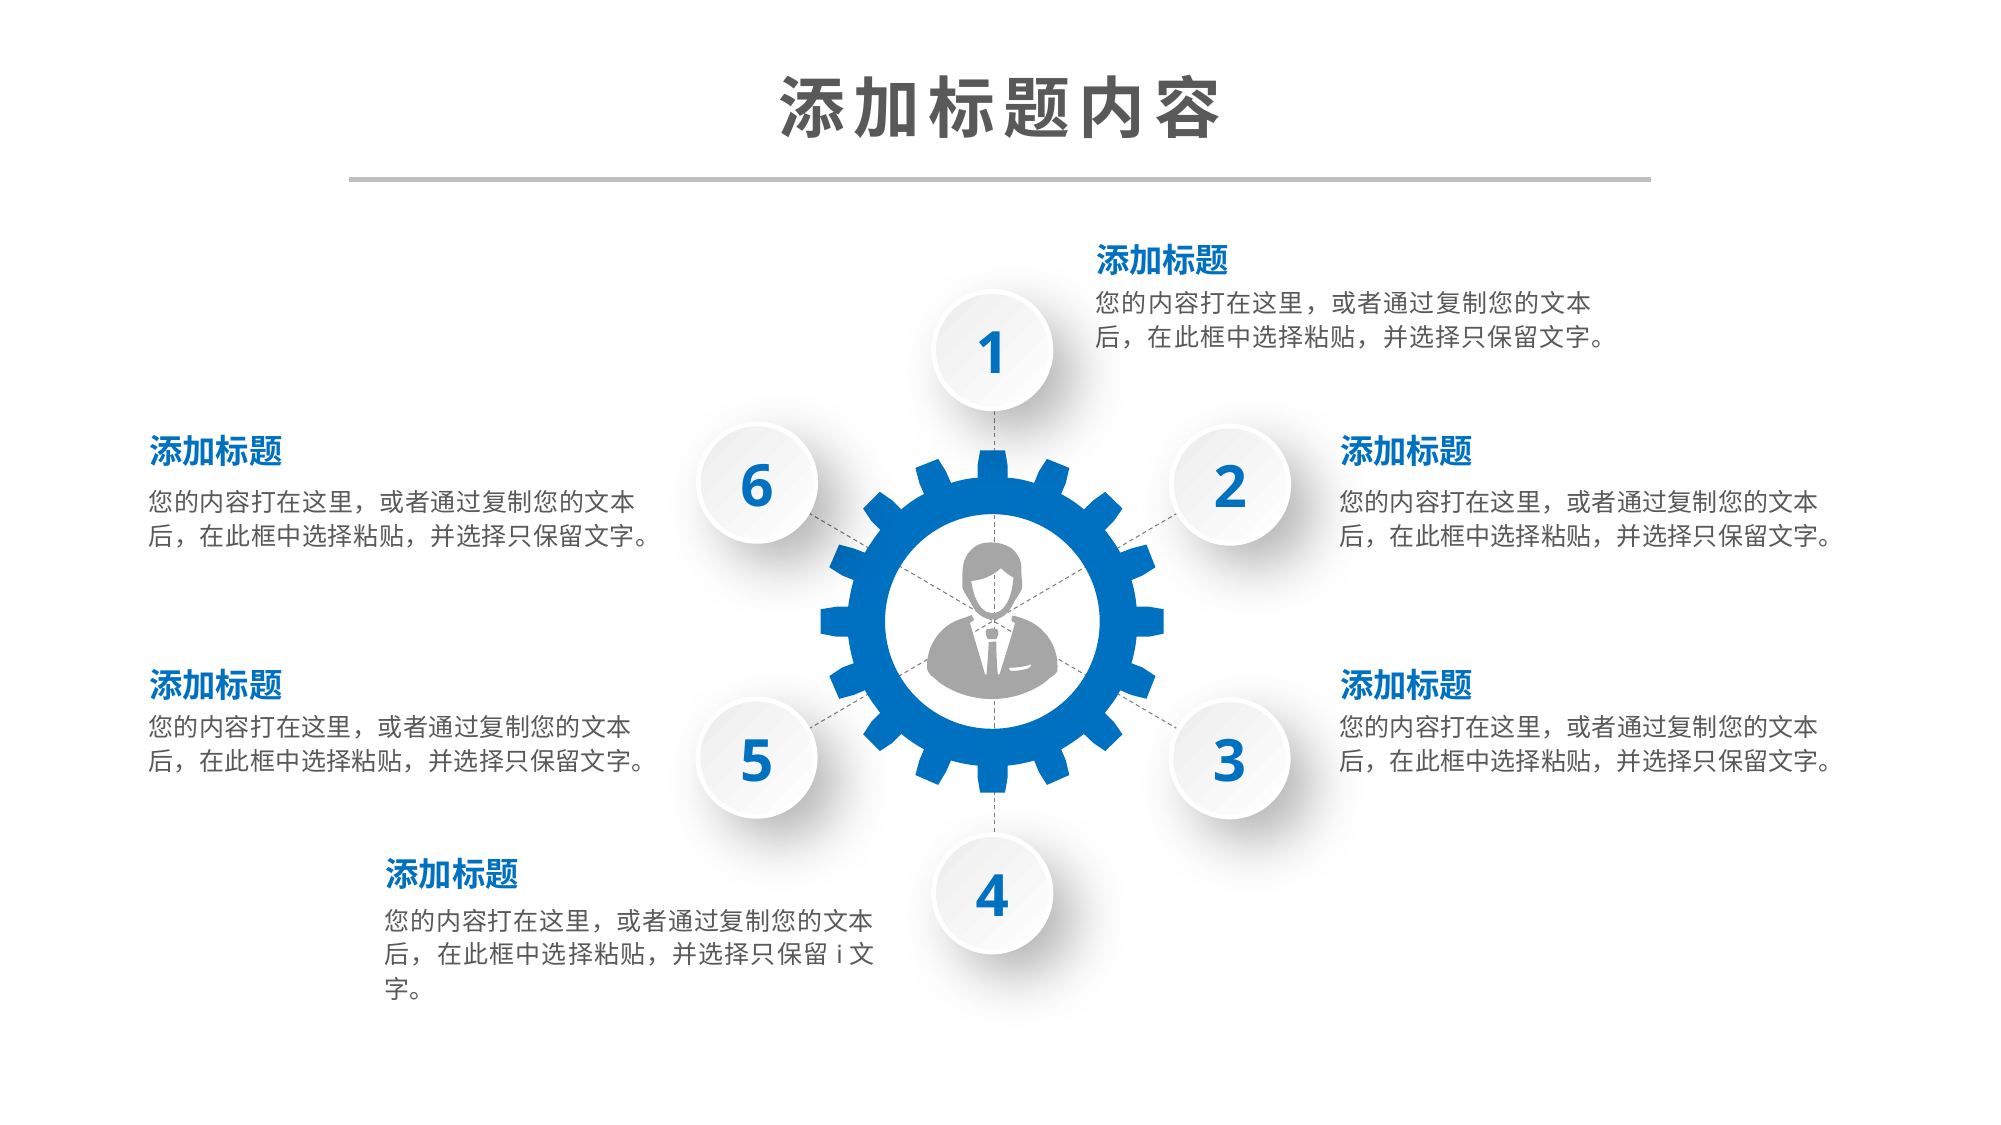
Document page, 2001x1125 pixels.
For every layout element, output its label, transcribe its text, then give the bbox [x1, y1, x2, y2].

text_box 您的内容打在这里，或者通过复制您的文本后，在此框中选择粘贴，并选择只保留文字。 [1331, 474, 1835, 558]
text_box 添加标题 [1325, 422, 1489, 478]
text_box 您的内容打在这里，或者通过复制您的文本后，在此框中选择粘贴，并选择只保留文字。 [1080, 275, 1608, 359]
text_box 添加标题 [1325, 656, 1489, 712]
text_box 添加标题 [134, 656, 298, 712]
text_box 您的内容打在这里，或者通过复制您的文本后，在此框中选择粘贴，并选择只保留文字。 [133, 474, 652, 558]
text_box 您的内容打在这里，或者通过复制您的文本后，在此框中选择粘贴，并选择只保留文字。 [1324, 699, 1835, 783]
text_box 您的内容打在这里，或者通过复制您的文本后，在此框中选择粘贴，并选择只保留i文字。 [369, 893, 890, 1011]
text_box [697, 291, 1289, 952]
text_box 添加标题 [1081, 231, 1245, 287]
text_box 添加标题 [370, 845, 534, 901]
text_box 您的内容打在这里，或者通过复制您的文本后，在此框中选择粘贴，并选择只保留文字。 [133, 699, 648, 783]
text_box 添加标题 [134, 422, 298, 478]
